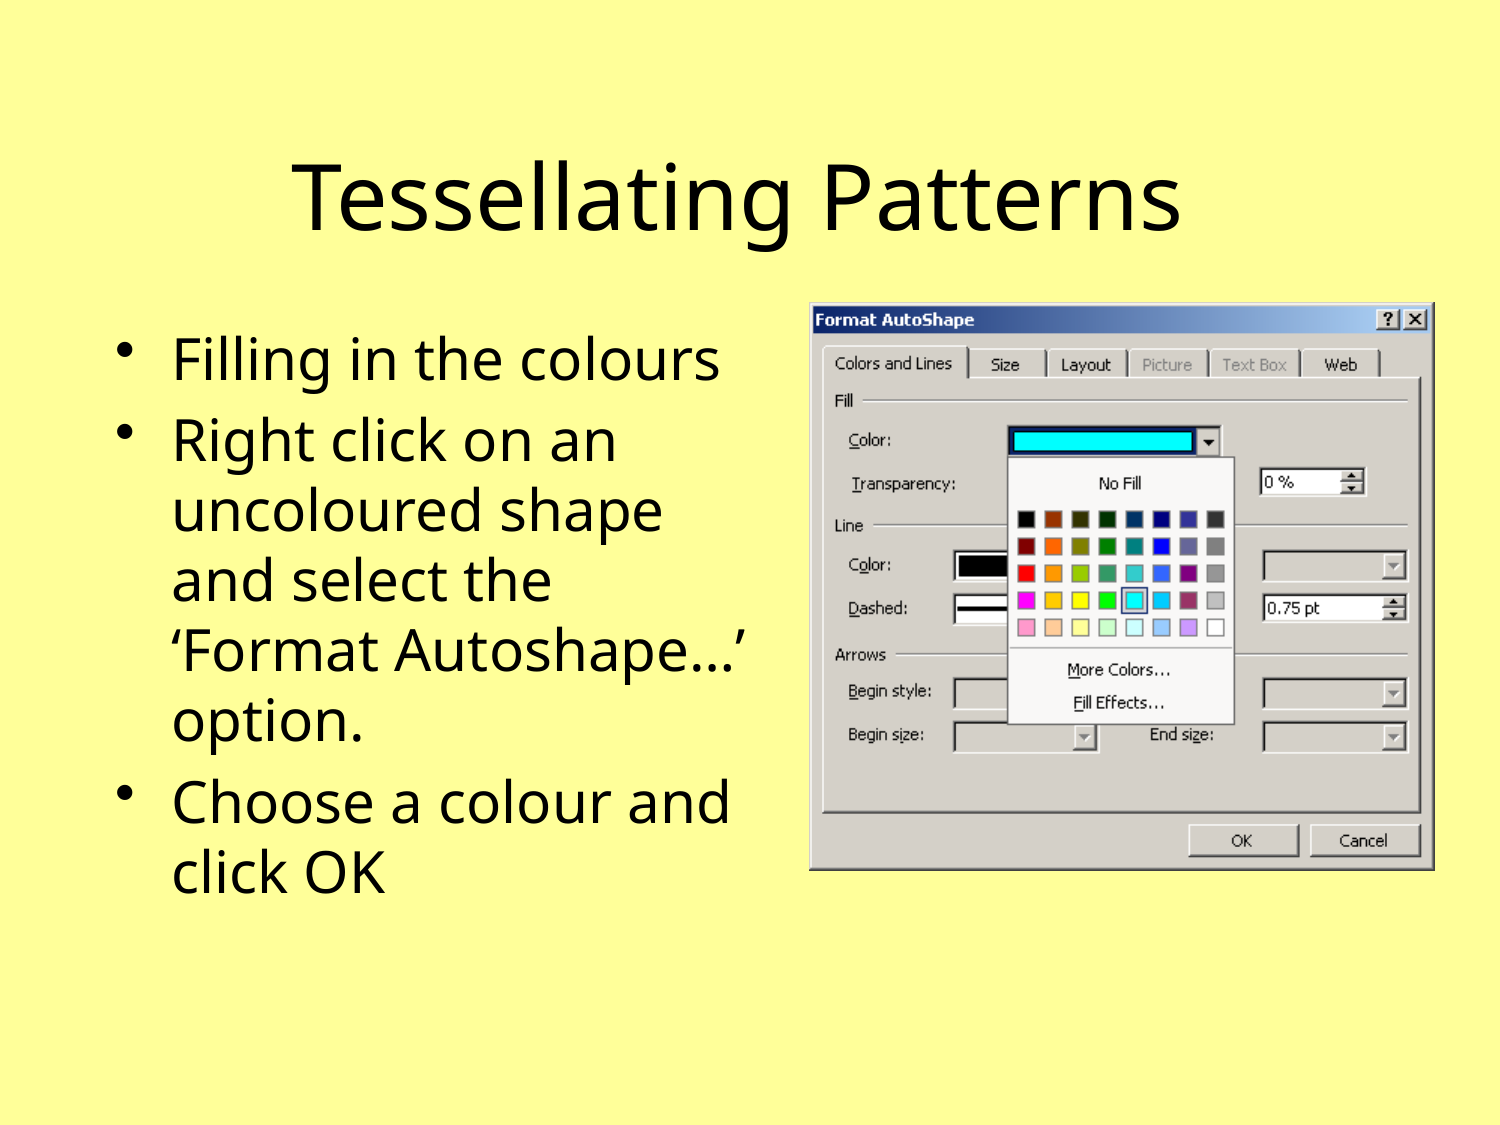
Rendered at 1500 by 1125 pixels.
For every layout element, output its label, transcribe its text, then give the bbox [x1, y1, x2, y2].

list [808, 302, 1435, 871]
list Filling in the colours Right click on an uncoloured shape and select the ‘Format Autoshape…’ option. Choose a colour and click OK [100, 314, 774, 990]
title Tessellating Patterns [112, 99, 1388, 288]
